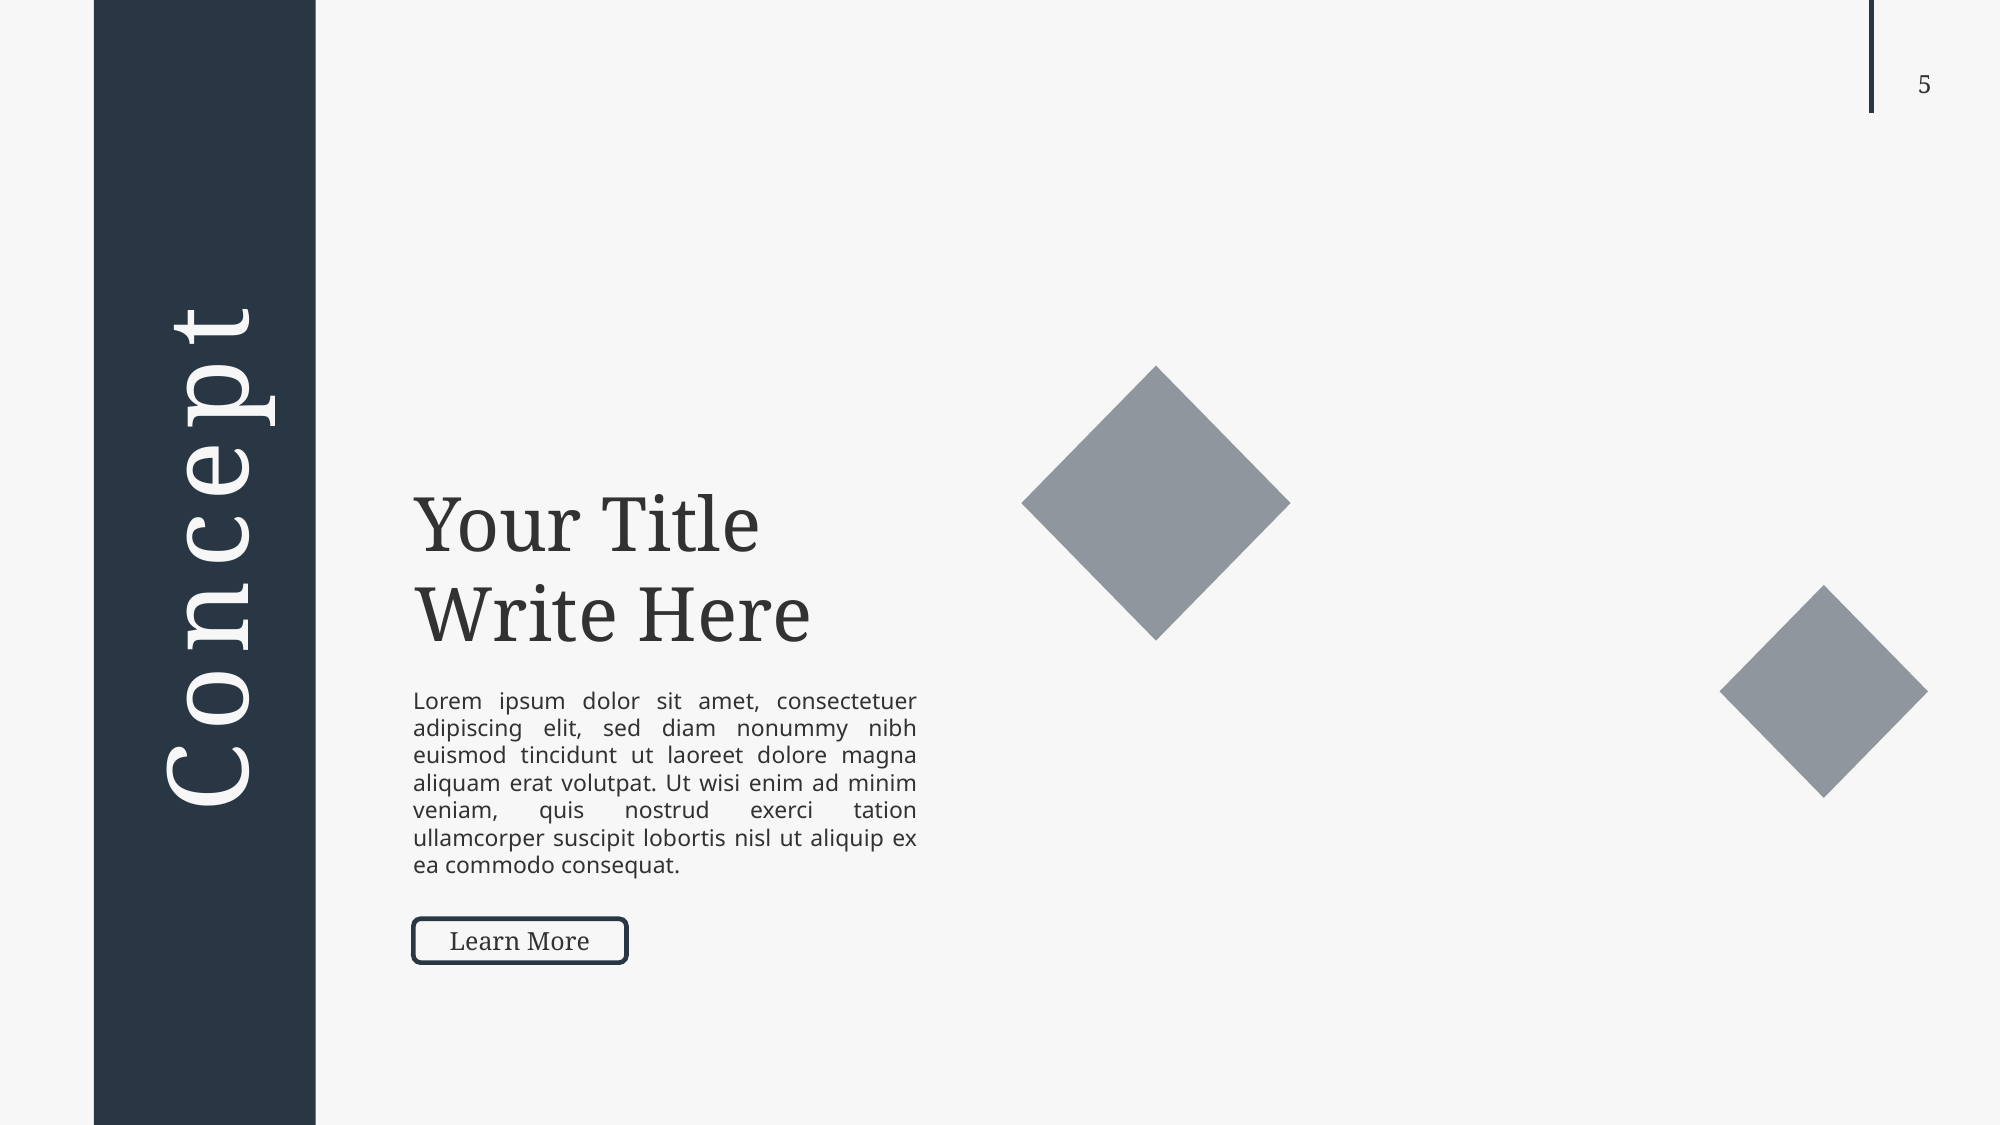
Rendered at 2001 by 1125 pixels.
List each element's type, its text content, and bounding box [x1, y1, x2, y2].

text_box Your Title Write Here [399, 469, 938, 664]
text_box Lorem ipsum dolor sit amet, consectetuer adipiscing elit, sed diam nonummy nibh euismod tincidunt ut laoreet dolore magna aliquam erat volutpat. Ut wisi enim ad minim veniam, quis nostrud exerci tation ullamcorper suscipit lobortis nisl ut aliquip ex ea commodo consequat. [398, 678, 933, 914]
text_box [93, 0, 317, 1125]
text_box Concept [128, 219, 279, 901]
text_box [413, 918, 627, 964]
picture [1020, 0, 2000, 1125]
